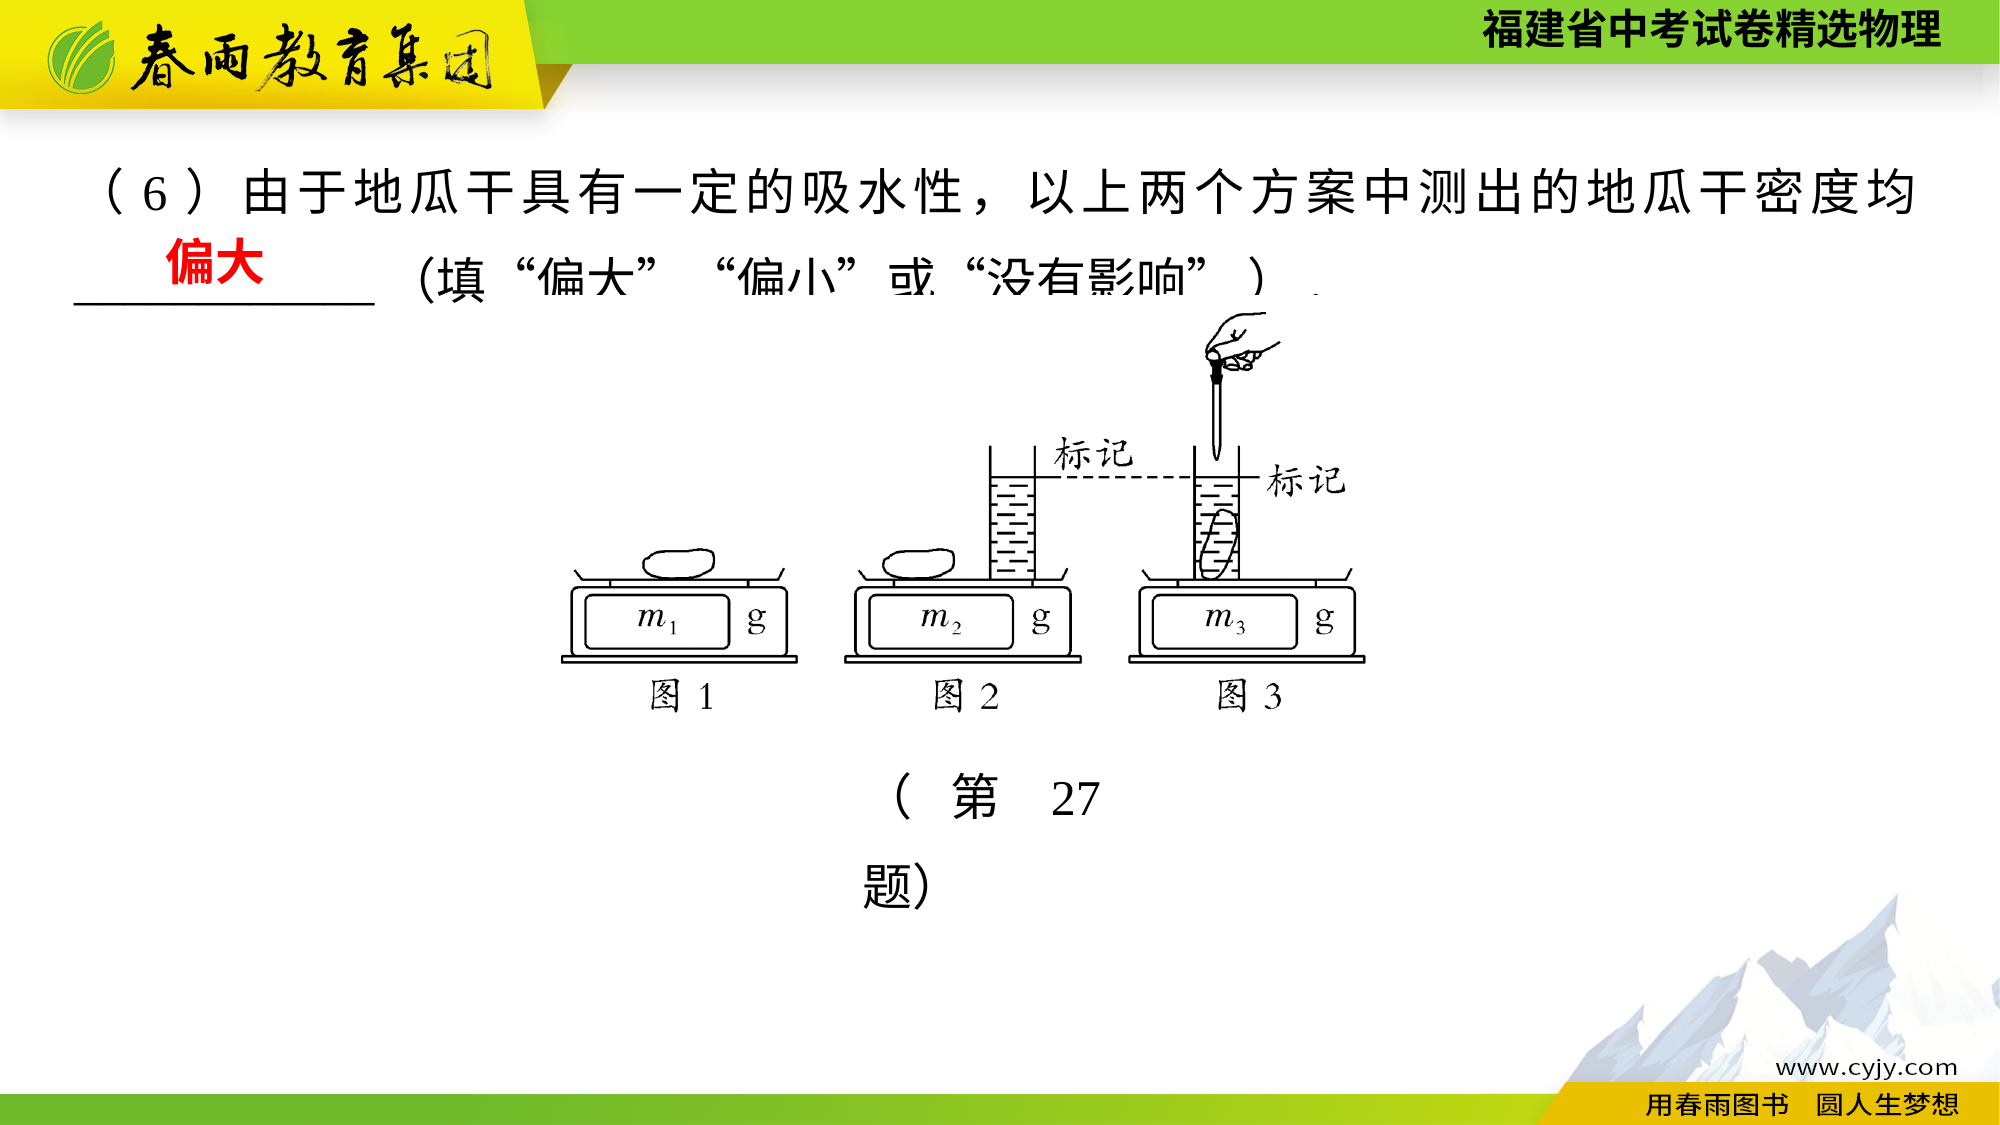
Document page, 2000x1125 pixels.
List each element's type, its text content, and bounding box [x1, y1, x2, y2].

picture [0, 0, 2000, 1125]
list （6）由于地瓜干具有一定的吸水性，以上两个方案中测出的地瓜干密度均____________（填“偏大”“偏小”或“没有影响” ）. [59, 122, 1944, 400]
text_box （第27题） [847, 727, 1128, 833]
text_box 偏大 [150, 222, 331, 298]
